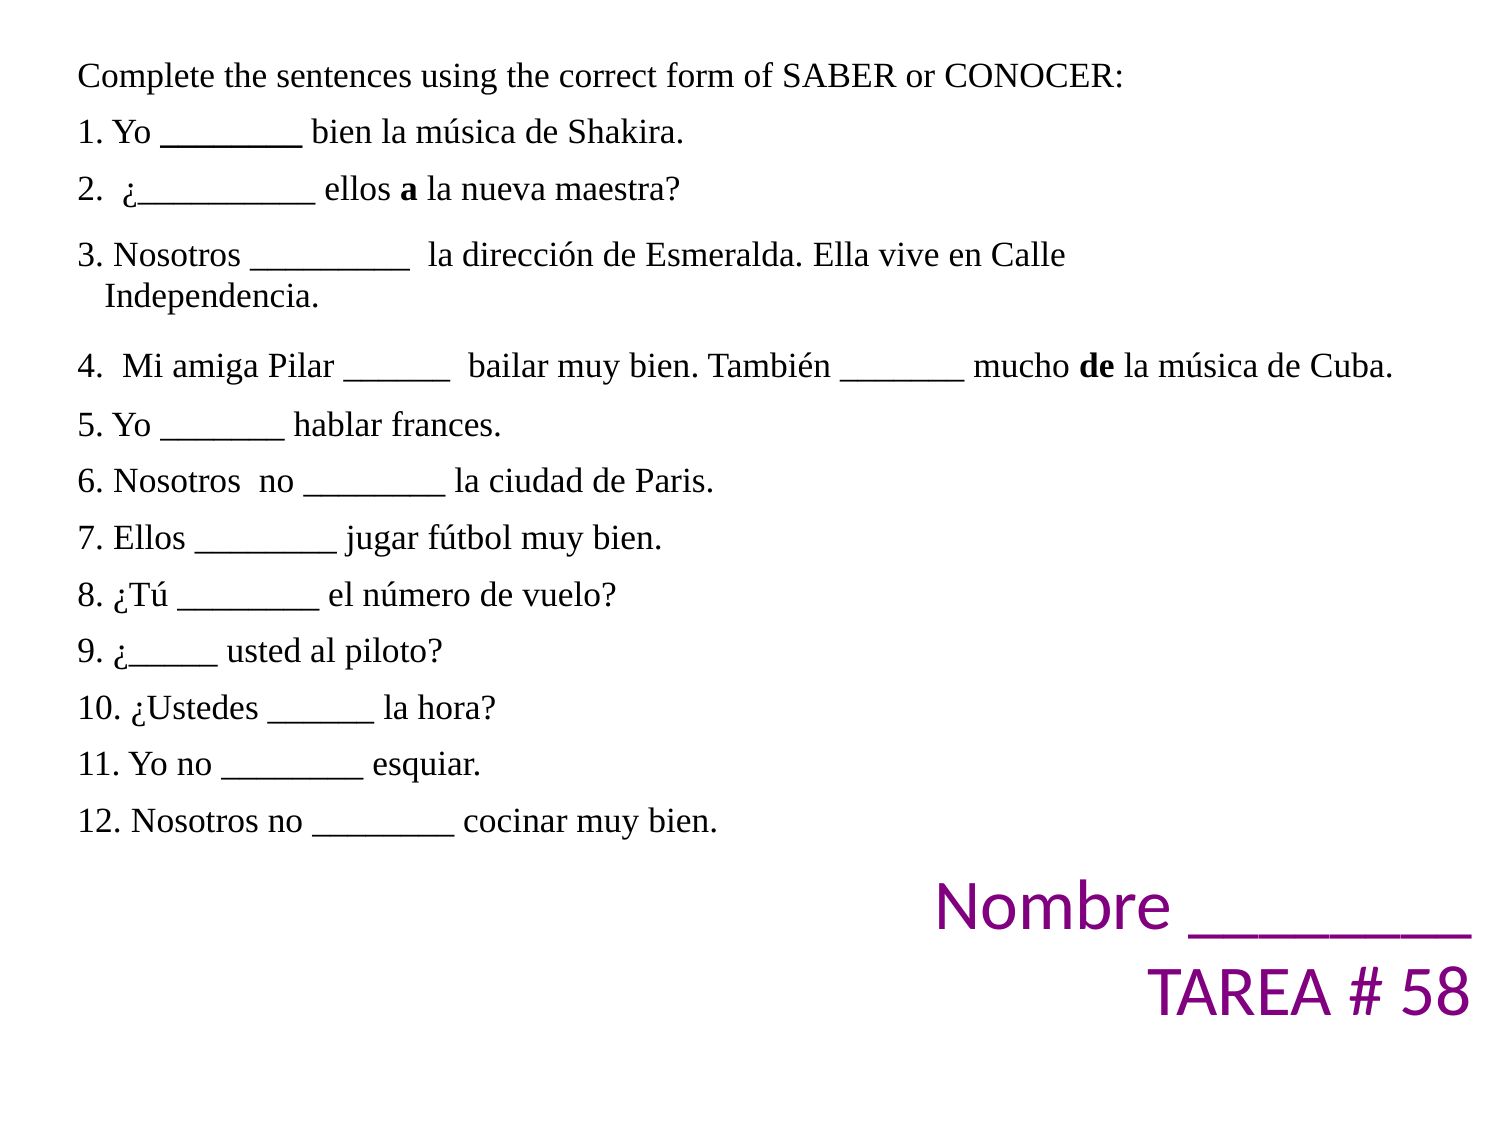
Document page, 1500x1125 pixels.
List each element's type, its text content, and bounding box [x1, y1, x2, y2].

list Complete the sentences using the correct form of SABER or CONOCER: 1. Yo ________ bien la música de Shakira. 2. ¿__________ ellos a la nueva maestra? 3. Nosotros _________ la dirección de Esmeralda. Ella vive en Calle Independencia. 4. Mi amiga Pilar ______ bailar muy bien. También _______ mucho de la música de Cuba. 5. Yo _______ hablar frances. 6. Nosotros no ________ la ciudad de Paris. 7. Ellos ________ jugar fútbol muy bien. 8. ¿Tú ________ el número de vuelo? 9. ¿_____ usted al piloto? 10. ¿Ustedes ______ la hora? 11. Yo no ________ esquiar. 12. Nosotros no ________ cocinar muy bien. [62, 62, 1413, 888]
title Nombre ________ TAREA # 58 [137, 849, 1488, 1038]
